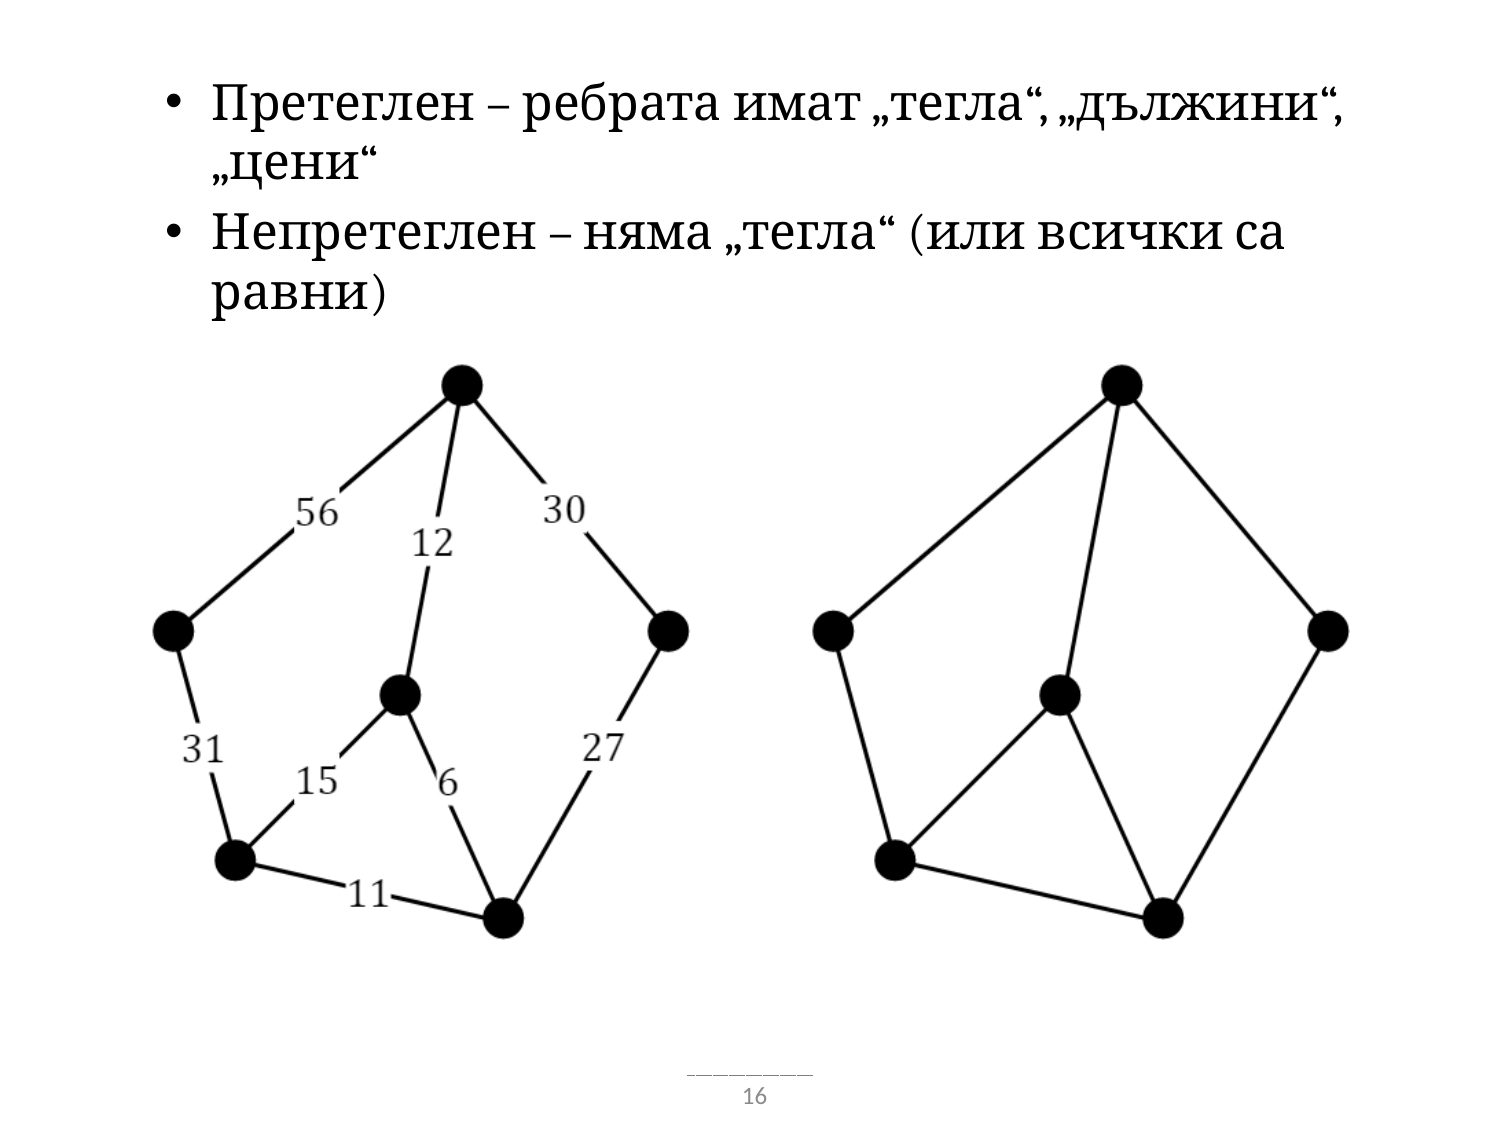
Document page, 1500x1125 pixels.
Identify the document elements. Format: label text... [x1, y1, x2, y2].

picture [149, 362, 1351, 940]
slide_number 16 [579, 1065, 930, 1125]
list Претеглен – ребрата имат „тегла“, „дължини“, „цени“ Непретеглен – няма „тегла“ (или всички са равни) [75, 62, 1450, 1063]
